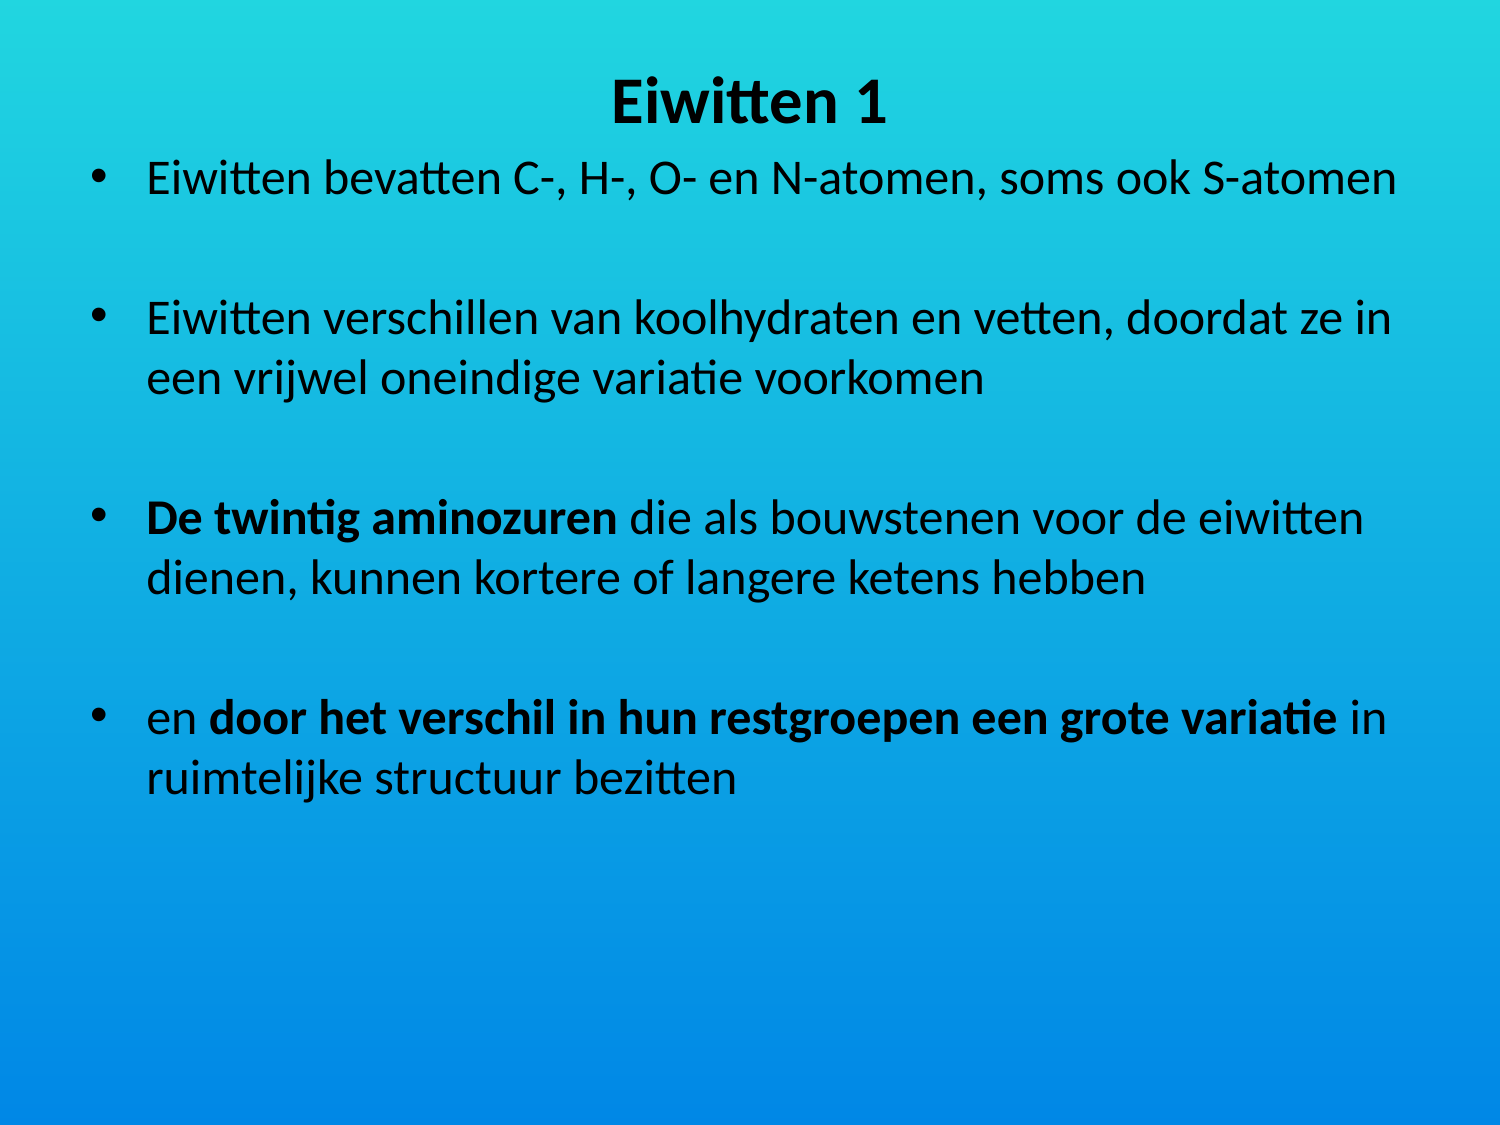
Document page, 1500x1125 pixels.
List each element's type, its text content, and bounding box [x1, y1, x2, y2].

title Eiwitten 1 [75, 45, 1425, 137]
list Eiwitten bevatten C-, H-, O- en N-atomen, soms ook S-atomen Eiwitten verschillen van koolhydraten en vetten, doordat ze in een vrijwel oneindige variatie voorkomen De twintig aminozuren die als bouwstenen voor de eiwitten dienen, kunnen kortere of langere ketens hebben en door het verschil in hun restgroepen een grote variatie in ruimtelijke structuur bezitten [75, 137, 1425, 1083]
